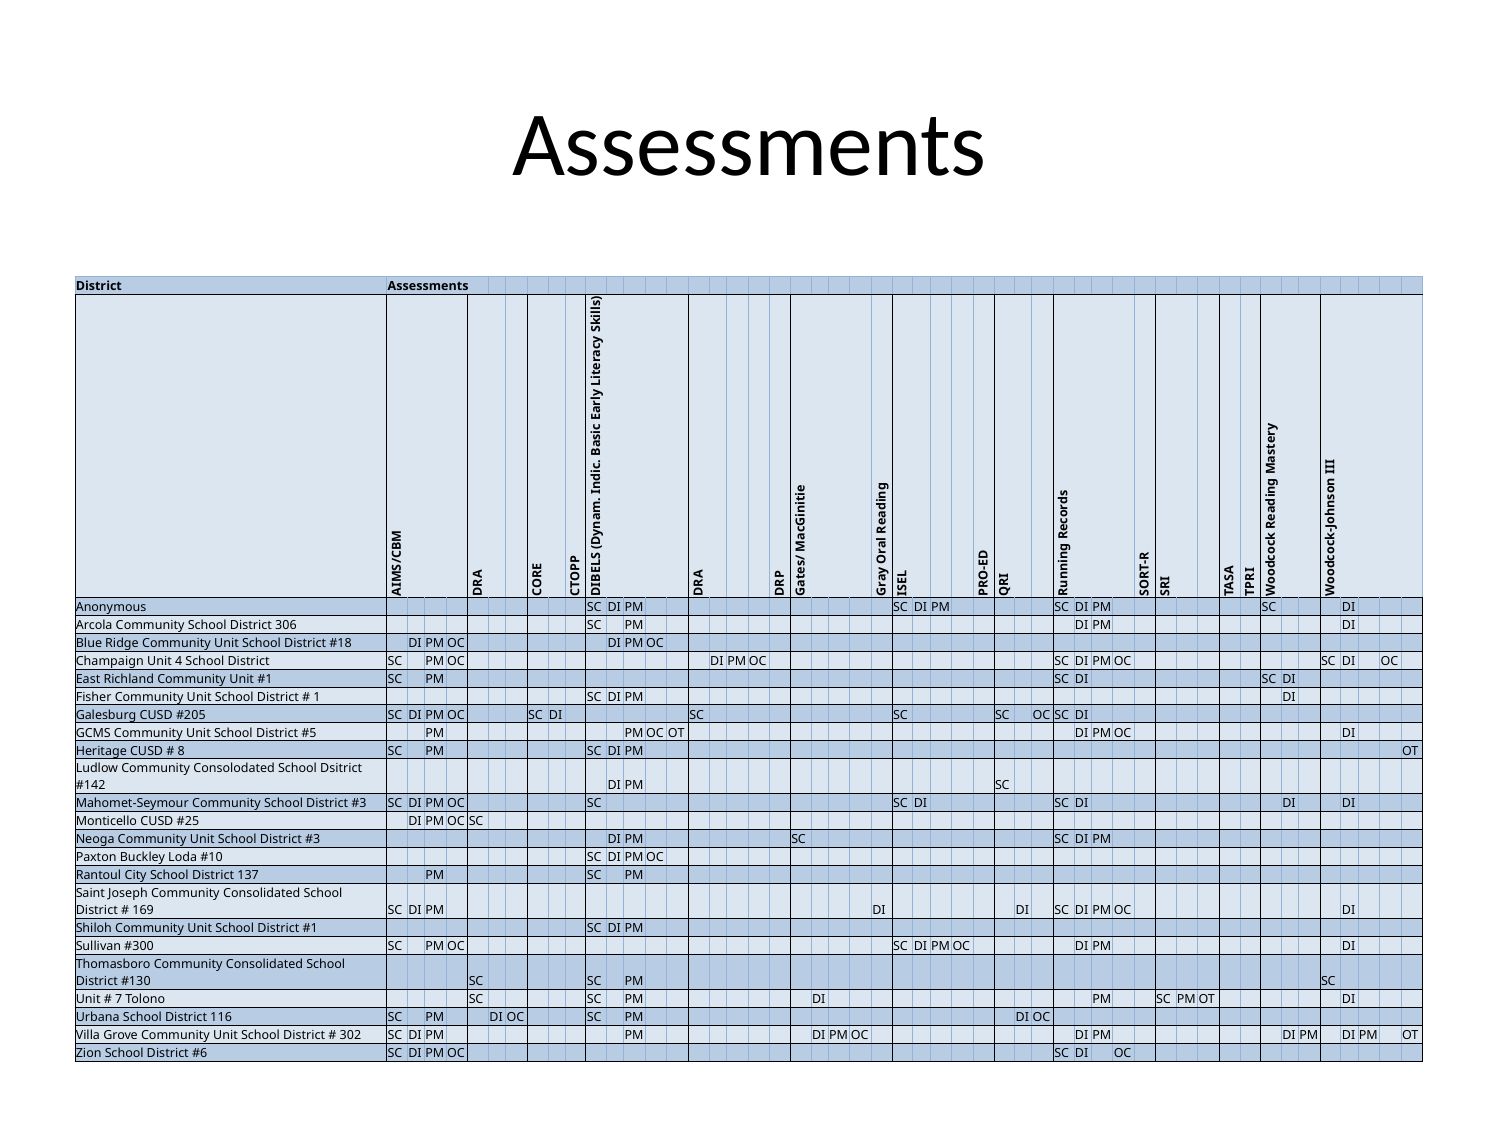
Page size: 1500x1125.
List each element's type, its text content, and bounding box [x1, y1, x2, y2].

table_cell [468, 598, 488, 615]
table_cell [1321, 884, 1340, 918]
table_cell [1282, 955, 1298, 989]
table_cell [387, 812, 407, 829]
table_cell [1341, 741, 1358, 758]
table_cell [528, 937, 548, 954]
table_cell [1380, 705, 1401, 722]
table_cell [1032, 919, 1053, 936]
table_cell DI [913, 794, 930, 811]
table_cell [1241, 1026, 1260, 1043]
table_cell [770, 1044, 790, 1061]
table_cell [468, 848, 488, 865]
table_cell GCMS Community Unit School District #5 [76, 723, 386, 740]
table_cell [893, 634, 912, 651]
table_cell [931, 884, 951, 918]
table_cell OC [447, 652, 467, 669]
table_header Assessments [387, 277, 488, 294]
table_cell [689, 688, 709, 704]
table_cell [974, 937, 994, 954]
table_cell [566, 830, 585, 847]
table_cell [689, 937, 709, 954]
table_cell PM [931, 937, 951, 954]
table_cell [646, 741, 666, 758]
table_cell [812, 634, 828, 651]
table_cell [913, 1026, 930, 1043]
table_cell [1359, 884, 1379, 918]
table_cell [566, 1026, 585, 1043]
table_cell [566, 990, 585, 1007]
table_cell [1113, 830, 1134, 847]
table_cell [528, 741, 548, 758]
table_cell [506, 884, 527, 918]
table_cell [646, 1026, 666, 1043]
table_cell [749, 812, 769, 829]
table_cell [689, 634, 709, 651]
table_cell [1113, 688, 1134, 704]
table_cell PM [624, 688, 645, 704]
table_cell [710, 955, 726, 989]
table_cell [1380, 598, 1401, 615]
table_cell [387, 634, 407, 651]
table_cell PM [425, 705, 446, 722]
table_cell [1156, 598, 1176, 615]
table_cell DIBELS (Dynam. Indic. Basic Early Literacy Skills) [586, 295, 688, 597]
table_cell [749, 759, 769, 793]
table_cell PM [425, 670, 446, 687]
table_cell [850, 866, 871, 883]
table_cell [749, 705, 769, 722]
table_cell [528, 723, 548, 740]
table_header [1220, 277, 1240, 294]
table_cell [727, 634, 748, 651]
table_cell DI [1341, 990, 1358, 1007]
table_cell [952, 598, 973, 615]
table_cell [791, 919, 811, 936]
table_cell [770, 812, 790, 829]
table_cell [727, 848, 748, 865]
table_cell PM [1092, 723, 1112, 740]
table_cell [749, 598, 769, 615]
table_cell [425, 616, 446, 633]
table_cell [489, 634, 505, 651]
table_cell [624, 884, 645, 918]
table_cell [468, 937, 488, 954]
table_cell [528, 634, 548, 651]
table_cell PM [425, 652, 446, 669]
table_cell [995, 1008, 1014, 1025]
table_cell [1177, 830, 1197, 847]
table_cell SC [1156, 990, 1176, 1007]
table_cell [1135, 598, 1155, 615]
table_cell [624, 794, 645, 811]
table_cell PM [931, 598, 951, 615]
table_cell [749, 990, 769, 1007]
table_cell [1032, 830, 1053, 847]
table_cell PM [624, 866, 645, 883]
table_cell [468, 759, 488, 793]
table_cell [727, 616, 748, 633]
table_cell [689, 1008, 709, 1025]
table_cell [1092, 848, 1112, 865]
table_cell [447, 955, 467, 989]
table_cell [995, 598, 1014, 615]
table_cell [1380, 670, 1401, 687]
table_cell [791, 884, 811, 918]
table_cell [689, 794, 709, 811]
table_cell [1015, 670, 1031, 687]
table_cell [995, 1026, 1014, 1043]
table_cell [1241, 723, 1260, 740]
table_cell [387, 990, 407, 1007]
table_cell PM [624, 1008, 645, 1025]
table_cell [931, 634, 951, 651]
table_cell [749, 866, 769, 883]
table_cell [727, 1008, 748, 1025]
table_cell PM [624, 598, 645, 615]
table_cell DI [1075, 884, 1091, 918]
table_cell [812, 670, 828, 687]
table_cell [893, 723, 912, 740]
table_cell [1380, 723, 1401, 740]
table_cell [447, 598, 467, 615]
table_cell [689, 812, 709, 829]
table_cell [1220, 1008, 1240, 1025]
table_cell [549, 919, 565, 936]
table_cell [931, 295, 951, 597]
table_cell SC [1054, 598, 1074, 615]
table_cell [952, 616, 973, 633]
table_cell [913, 670, 930, 687]
table_cell CTOPP [566, 295, 585, 597]
table_cell [1321, 990, 1340, 1007]
table_cell [689, 670, 709, 687]
table_cell [850, 741, 871, 758]
table_cell [76, 295, 386, 597]
table_cell [1113, 794, 1134, 811]
table_cell [1075, 688, 1091, 704]
table_cell [1299, 634, 1320, 651]
table_cell [995, 884, 1014, 918]
table_cell PRO-ED [974, 295, 994, 597]
table_cell [1032, 598, 1053, 615]
table_cell [489, 794, 505, 811]
table_cell [1220, 759, 1240, 793]
table_cell [1341, 1044, 1358, 1061]
table_cell [1220, 723, 1240, 740]
table_cell [1261, 1044, 1281, 1061]
table_cell [812, 812, 828, 829]
table_cell [646, 919, 666, 936]
table_cell [913, 812, 930, 829]
table_cell [913, 688, 930, 704]
table_cell Paxton Buckley Loda #10 [76, 848, 386, 865]
table_cell [727, 1026, 748, 1043]
table_cell [770, 616, 790, 633]
table_cell [646, 866, 666, 883]
table_cell SC [387, 794, 407, 811]
table_cell [1156, 812, 1176, 829]
table_cell [812, 616, 828, 633]
table_cell [1220, 866, 1240, 883]
table_cell SC [387, 670, 407, 687]
table_cell [1359, 670, 1379, 687]
table_cell [1113, 1026, 1134, 1043]
table_cell [646, 955, 666, 989]
table_cell DI [913, 937, 930, 954]
table_cell Arcola Community School District 306 [76, 616, 386, 633]
table_cell [1341, 1008, 1358, 1025]
table_cell [689, 1026, 709, 1043]
table_cell SC [468, 990, 488, 1007]
table_cell [1241, 955, 1260, 989]
table_cell [829, 759, 849, 793]
table_cell [1341, 688, 1358, 704]
table_cell [506, 688, 527, 704]
table_cell [506, 598, 527, 615]
table_cell [447, 990, 467, 1007]
table_cell [791, 848, 811, 865]
table_cell [549, 830, 565, 847]
table_cell [689, 919, 709, 936]
table_cell [566, 759, 585, 793]
table_cell [667, 1026, 688, 1043]
table_cell [1198, 634, 1219, 651]
table_cell [1177, 723, 1197, 740]
table_cell [1075, 919, 1091, 936]
table_cell [528, 866, 548, 883]
table_cell [1321, 598, 1340, 615]
table_cell Anonymous [76, 598, 386, 615]
table_cell [974, 741, 994, 758]
table_cell [1380, 937, 1401, 954]
table_cell [549, 1044, 565, 1061]
table_cell [1092, 812, 1112, 829]
table_cell [872, 990, 892, 1007]
table_cell [607, 1044, 623, 1061]
table_cell [1054, 955, 1073, 989]
table_cell [710, 1044, 726, 1061]
table_cell Sullivan #300 [76, 937, 386, 954]
table_cell [1156, 937, 1176, 954]
table_cell [1135, 866, 1155, 883]
table_cell [468, 1008, 488, 1025]
table_cell SC [893, 794, 912, 811]
table_cell [1321, 1044, 1340, 1061]
table_cell [566, 616, 585, 633]
table_cell [425, 688, 446, 704]
table_header [850, 277, 871, 294]
table_cell PM [425, 866, 446, 883]
table_cell [468, 794, 488, 811]
table_cell [1321, 688, 1340, 704]
table_cell Gates/ MacGinitie [791, 295, 871, 597]
table_cell [667, 955, 688, 989]
table_cell [791, 705, 811, 722]
table_cell [1220, 884, 1240, 918]
table_cell SC [468, 812, 488, 829]
table_cell [727, 884, 748, 918]
table_cell [506, 830, 527, 847]
table_cell DI [607, 848, 623, 865]
table_cell [586, 884, 606, 918]
table_cell [408, 1008, 424, 1025]
table_cell [995, 723, 1014, 740]
table_cell [489, 1026, 505, 1043]
table_cell [447, 1026, 467, 1043]
table_header [872, 277, 892, 294]
table_cell SC [528, 705, 548, 722]
table_cell [1299, 598, 1320, 615]
table_cell [1135, 705, 1155, 722]
table_cell [566, 652, 585, 669]
table_cell [770, 794, 790, 811]
table_cell [586, 723, 606, 740]
table_cell [913, 705, 930, 722]
table_cell [646, 830, 666, 847]
table_cell OT [1402, 1026, 1422, 1043]
table_cell [1135, 812, 1155, 829]
table_cell [1135, 955, 1155, 989]
table_cell [1299, 794, 1320, 811]
table_cell [1341, 919, 1358, 936]
table_cell [607, 652, 623, 669]
table_cell [1092, 705, 1112, 722]
table_cell [1299, 670, 1320, 687]
table_cell PM [624, 830, 645, 847]
table_cell [489, 990, 505, 1007]
table_cell [624, 937, 645, 954]
table_cell [1113, 812, 1134, 829]
table_cell [1032, 295, 1053, 597]
table_cell [1032, 652, 1053, 669]
table_cell [1032, 955, 1053, 989]
table_cell [1402, 848, 1422, 865]
table_cell PM [1092, 830, 1112, 847]
table_cell [872, 794, 892, 811]
table_cell [607, 990, 623, 1007]
table_cell [489, 741, 505, 758]
table_cell [1177, 652, 1197, 669]
table_cell [1156, 741, 1176, 758]
table_cell [408, 955, 424, 989]
table_cell [1359, 759, 1379, 793]
table_cell [749, 634, 769, 651]
table_cell [770, 1026, 790, 1043]
table_cell [1054, 759, 1074, 793]
table_cell [1341, 705, 1358, 722]
table_header [1261, 277, 1281, 294]
table_cell [566, 866, 585, 883]
table_cell [710, 634, 726, 651]
table_cell [1380, 1026, 1401, 1043]
table_cell [447, 1008, 467, 1025]
table_cell [549, 866, 565, 883]
table_cell [1054, 990, 1074, 1007]
table_cell [952, 688, 973, 704]
table_cell [995, 866, 1014, 883]
table_cell [489, 884, 505, 918]
table_cell SC [387, 937, 407, 954]
table_cell [850, 794, 871, 811]
table_cell [850, 759, 871, 793]
table_cell [1321, 794, 1340, 811]
table_cell PM [624, 990, 645, 1007]
table_cell [1092, 670, 1112, 687]
table_cell DRP [770, 295, 790, 597]
table_cell [1282, 652, 1298, 669]
table_cell OC [447, 705, 467, 722]
table_cell [1241, 670, 1260, 687]
table_cell SC [387, 705, 407, 722]
table_cell [872, 812, 892, 829]
table_cell [425, 759, 446, 793]
table_cell PM [624, 616, 645, 633]
table_cell [1198, 1008, 1219, 1025]
table_cell [974, 848, 994, 865]
table_cell [489, 1044, 505, 1061]
table_cell [1402, 634, 1422, 651]
table_cell [607, 723, 623, 740]
table_cell [667, 759, 688, 793]
table_header [1156, 277, 1176, 294]
table_cell [624, 652, 645, 669]
table_header [749, 277, 769, 294]
table_cell PM [425, 723, 446, 740]
table_cell [468, 688, 488, 704]
table_cell [913, 652, 930, 669]
table_cell [1156, 670, 1176, 687]
table_cell [408, 759, 424, 793]
table_cell SC [586, 741, 606, 758]
table_cell [974, 1026, 994, 1043]
table_cell [1198, 598, 1219, 615]
table_cell [624, 705, 645, 722]
table_cell [586, 759, 606, 793]
table_cell DI [1075, 1044, 1091, 1061]
table_cell [710, 884, 726, 918]
table_cell [791, 1008, 811, 1025]
table_cell Shiloh Community Unit School District #1 [76, 919, 386, 936]
table_cell [387, 723, 407, 740]
table_cell [1092, 794, 1112, 811]
table_cell [506, 812, 527, 829]
table_cell [667, 990, 688, 1007]
table_cell [1359, 1044, 1379, 1061]
table_cell [893, 652, 912, 669]
table_cell OC [1032, 1008, 1053, 1025]
table_cell [913, 723, 930, 740]
table_cell [850, 919, 871, 936]
table_cell QRI [995, 295, 1031, 597]
table_cell [1380, 866, 1401, 883]
table_cell [1177, 598, 1197, 615]
table_cell [749, 1026, 769, 1043]
table_header [1075, 277, 1091, 294]
table_cell [995, 937, 1014, 954]
table_cell [727, 794, 748, 811]
table_header [1241, 277, 1260, 294]
table_cell [710, 1026, 726, 1043]
table_cell [528, 1026, 548, 1043]
table_cell [667, 937, 688, 954]
table_cell SC [387, 1008, 407, 1025]
table_cell [506, 848, 527, 865]
table_cell [667, 616, 688, 633]
table_cell [749, 688, 769, 704]
table_cell [952, 759, 973, 793]
table_cell [607, 866, 623, 883]
table_cell AIMS/CBM [387, 295, 467, 597]
table_cell [952, 955, 973, 989]
table_cell [913, 616, 930, 633]
table_cell [974, 634, 994, 651]
table_cell [1299, 990, 1320, 1007]
table_cell [952, 866, 973, 883]
table_cell [506, 1044, 527, 1061]
table_cell [1359, 830, 1379, 847]
table_cell [1282, 884, 1298, 918]
table_cell [1261, 919, 1281, 936]
table_cell [1321, 741, 1340, 758]
table_cell [1177, 705, 1197, 722]
table_cell [549, 723, 565, 740]
table_cell [829, 884, 849, 918]
table_cell [974, 616, 994, 633]
table_cell [468, 866, 488, 883]
table_cell [387, 688, 407, 704]
table_header District [76, 277, 386, 294]
table_cell OC [646, 848, 666, 865]
table_cell [1299, 688, 1320, 704]
table_cell PM [1092, 884, 1112, 918]
table_cell [506, 955, 527, 989]
table_cell SC [586, 598, 606, 615]
table_cell [872, 634, 892, 651]
table_cell [1241, 794, 1260, 811]
table_cell [1113, 670, 1134, 687]
table_cell [710, 688, 726, 704]
table_cell [506, 866, 527, 883]
table_cell [872, 937, 892, 954]
table_cell DI [1341, 937, 1358, 954]
table_cell [1241, 652, 1260, 669]
table_cell [489, 955, 505, 989]
table_cell [1054, 741, 1074, 758]
table_cell [566, 1044, 585, 1061]
table_cell [387, 919, 407, 936]
table_cell [829, 830, 849, 847]
table_cell [689, 884, 709, 918]
table_cell [893, 919, 912, 936]
table_cell [489, 616, 505, 633]
table_cell DI [607, 688, 623, 704]
table_cell OC [447, 634, 467, 651]
table_cell [667, 670, 688, 687]
table_cell [1261, 866, 1281, 883]
table_cell DI [489, 1008, 505, 1025]
table_cell PM [425, 634, 446, 651]
table_cell [387, 830, 407, 847]
table_cell [506, 794, 527, 811]
table_cell [667, 884, 688, 918]
table_cell [1075, 634, 1091, 651]
table_cell [829, 670, 849, 687]
table_cell [1015, 919, 1031, 936]
table_cell [1198, 866, 1219, 883]
table_cell [624, 670, 645, 687]
table_header [913, 277, 930, 294]
table_cell [468, 919, 488, 936]
table_cell [528, 1008, 548, 1025]
table_cell [1032, 616, 1053, 633]
table_cell [710, 598, 726, 615]
table_cell [1092, 919, 1112, 936]
table_cell [1015, 866, 1031, 883]
table_cell [549, 598, 565, 615]
table_cell Ludlow Community Consolodated School Dsitrict #142 [76, 759, 386, 793]
table_cell [646, 688, 666, 704]
table_cell [689, 830, 709, 847]
table_cell SC [1054, 884, 1074, 918]
table_cell DI [408, 1044, 424, 1061]
table_cell [1177, 688, 1197, 704]
table_header [974, 277, 994, 294]
table_cell DI [607, 598, 623, 615]
table_cell SC [1261, 670, 1281, 687]
table_cell [689, 1044, 709, 1061]
table_cell [528, 670, 548, 687]
table_cell [1220, 616, 1240, 633]
table_cell [387, 848, 407, 865]
table_cell [995, 919, 1014, 936]
table_cell [1402, 955, 1422, 989]
table_cell OC [952, 937, 973, 954]
table_cell [850, 990, 871, 1007]
table_cell [931, 812, 951, 829]
table_cell [566, 688, 585, 704]
table_cell [549, 759, 565, 793]
table_cell [549, 812, 565, 829]
table_cell [1402, 919, 1422, 936]
table_cell [468, 884, 488, 918]
table_cell [1380, 830, 1401, 847]
table_cell [447, 616, 467, 633]
table_cell [646, 616, 666, 633]
table_cell PM [1299, 1026, 1320, 1043]
table_cell DI [1282, 688, 1298, 704]
table_cell [872, 919, 892, 936]
table_cell [1241, 705, 1260, 722]
table_cell [607, 794, 623, 811]
table_cell [1092, 866, 1112, 883]
table_cell [489, 598, 505, 615]
table_cell [667, 794, 688, 811]
table_cell [913, 990, 930, 1007]
table_cell DI [1341, 1026, 1358, 1043]
table_cell East Richland Community Unit #1 [76, 670, 386, 687]
table_cell [1015, 598, 1031, 615]
table_cell [974, 705, 994, 722]
table_cell Thomasboro Community Consolidated School District #130 [76, 955, 386, 989]
table_cell [931, 670, 951, 687]
table_cell Neoga Community Unit School District #3 [76, 830, 386, 847]
table_cell [1135, 670, 1155, 687]
table_cell [727, 295, 748, 597]
table_cell [1341, 759, 1358, 793]
table_cell [893, 670, 912, 687]
table_cell [1075, 1008, 1091, 1025]
table_cell [549, 955, 565, 989]
table_cell [1113, 634, 1134, 651]
table_cell [995, 741, 1014, 758]
table_cell [770, 830, 790, 847]
table_cell [913, 741, 930, 758]
table_cell [727, 723, 748, 740]
table_cell [1282, 937, 1298, 954]
table_cell [1241, 688, 1260, 704]
table_cell [1135, 688, 1155, 704]
table_cell [1220, 670, 1240, 687]
table_cell [974, 1044, 994, 1061]
table_cell [952, 634, 973, 651]
table_cell [1135, 830, 1155, 847]
table_cell [1032, 794, 1053, 811]
table_cell [1241, 598, 1260, 615]
table_cell [1220, 1044, 1240, 1061]
table_cell [408, 723, 424, 740]
table_cell [1198, 884, 1219, 918]
table_cell Urbana School District 116 [76, 1008, 386, 1025]
table_cell [408, 598, 424, 615]
title Assessments [75, 45, 1425, 233]
table_cell [689, 955, 709, 989]
table_cell [1156, 705, 1176, 722]
table_cell [1241, 1008, 1260, 1025]
table_cell [829, 688, 849, 704]
table_cell DI [607, 759, 623, 793]
table_cell [1156, 848, 1176, 865]
table_cell [1359, 634, 1379, 651]
table_cell [1282, 741, 1298, 758]
table_cell DI [408, 1026, 424, 1043]
table_cell [770, 990, 790, 1007]
table_cell [1075, 990, 1091, 1007]
table_cell [913, 1008, 930, 1025]
table_cell [791, 866, 811, 883]
table_cell PM [1092, 1026, 1112, 1043]
table_cell [812, 955, 828, 989]
table_cell [952, 794, 973, 811]
table_cell [749, 295, 769, 597]
table_cell [1156, 652, 1176, 669]
table_cell [1341, 830, 1358, 847]
table_cell SC [893, 598, 912, 615]
table_cell [1135, 848, 1155, 865]
table_cell [447, 759, 467, 793]
table_cell [974, 688, 994, 704]
table_cell PM [1092, 598, 1112, 615]
table_cell [1032, 670, 1053, 687]
table_cell [812, 741, 828, 758]
table_cell [872, 652, 892, 669]
table_cell [1177, 616, 1197, 633]
table_cell [1261, 830, 1281, 847]
table_cell OC [646, 634, 666, 651]
table_cell PM [1092, 616, 1112, 633]
table_cell [749, 884, 769, 918]
table_cell [1113, 848, 1134, 865]
table_cell [770, 919, 790, 936]
table_cell [791, 741, 811, 758]
table_cell PM [624, 759, 645, 793]
table_cell [1092, 741, 1112, 758]
table_cell [1299, 866, 1320, 883]
table_cell [1359, 598, 1379, 615]
table_cell DI [710, 652, 726, 669]
table_cell [974, 884, 994, 918]
table_cell [1015, 848, 1031, 865]
table_cell [506, 990, 527, 1007]
table_cell [1015, 812, 1031, 829]
table_cell [528, 598, 548, 615]
table_cell SC [1261, 598, 1281, 615]
table_cell [1299, 937, 1320, 954]
table_cell [791, 955, 811, 989]
table_cell [727, 919, 748, 936]
table_cell [468, 1044, 488, 1061]
table_cell DI [408, 634, 424, 651]
table_header [829, 277, 849, 294]
table_cell [1402, 812, 1422, 829]
table_cell [749, 848, 769, 865]
table_cell [872, 741, 892, 758]
table_cell [1220, 598, 1240, 615]
table_cell [447, 741, 467, 758]
table_cell [1220, 652, 1240, 669]
table_cell [1299, 652, 1320, 669]
table_cell [1015, 634, 1031, 651]
table_cell [1156, 616, 1176, 633]
table_cell [1359, 616, 1379, 633]
table_cell [1380, 812, 1401, 829]
table_cell [1359, 794, 1379, 811]
table_cell [586, 830, 606, 847]
table_cell DI [1075, 794, 1091, 811]
table_cell [1299, 848, 1320, 865]
table_cell OC [1113, 652, 1134, 669]
table_cell [1156, 1026, 1176, 1043]
table_header [1282, 277, 1298, 294]
table_cell [489, 759, 505, 793]
table_cell [1341, 848, 1358, 865]
table_cell [607, 1026, 623, 1043]
table_header [1341, 277, 1358, 294]
table_cell [1220, 688, 1240, 704]
table_cell [566, 937, 585, 954]
table_cell [506, 705, 527, 722]
table_header [1032, 277, 1053, 294]
table_header [607, 277, 623, 294]
table_cell DI [1015, 884, 1031, 918]
table_cell [974, 723, 994, 740]
table_cell [727, 741, 748, 758]
table_cell [549, 688, 565, 704]
table_cell [646, 937, 666, 954]
table_cell DI [408, 705, 424, 722]
table_cell Blue Ridge Community Unit School District #18 [76, 634, 386, 651]
table_cell [995, 652, 1014, 669]
table_cell [850, 884, 871, 918]
table_cell OC [506, 1008, 527, 1025]
table_cell [1241, 741, 1260, 758]
table_cell Villa Grove Community Unit School District # 302 [76, 1026, 386, 1043]
table_cell [489, 652, 505, 669]
table_cell [727, 990, 748, 1007]
table_cell [1359, 990, 1379, 1007]
table_cell [952, 812, 973, 829]
table_cell [425, 598, 446, 615]
table_cell [1177, 955, 1197, 989]
table_cell [1241, 884, 1260, 918]
table_cell [667, 1008, 688, 1025]
table_cell [506, 634, 527, 651]
table_cell [566, 848, 585, 865]
table_cell [1282, 705, 1298, 722]
table_cell [829, 955, 849, 989]
table_cell [528, 616, 548, 633]
table_header [1092, 277, 1112, 294]
table_cell [1402, 598, 1422, 615]
table_cell [1113, 955, 1134, 989]
table_cell [791, 759, 811, 793]
table_cell [749, 1044, 769, 1061]
table_cell [931, 955, 951, 989]
table_cell DI [607, 634, 623, 651]
table_cell [1220, 705, 1240, 722]
table_cell [1177, 670, 1197, 687]
table_header [528, 277, 548, 294]
table_cell [447, 848, 467, 865]
table_cell [850, 848, 871, 865]
table_cell [506, 652, 527, 669]
table_cell [1113, 616, 1134, 633]
table_cell [1282, 1044, 1298, 1061]
table_cell [667, 598, 688, 615]
table_cell [1359, 705, 1379, 722]
table_cell [1113, 598, 1134, 615]
table_cell [1075, 759, 1091, 793]
table_cell [913, 884, 930, 918]
table_cell [812, 937, 828, 954]
table_cell [791, 688, 811, 704]
table_cell [913, 634, 930, 651]
table_cell [1015, 652, 1031, 669]
table_cell [893, 688, 912, 704]
table_cell [829, 1044, 849, 1061]
table_cell DI [1075, 937, 1091, 954]
table_cell [1299, 705, 1320, 722]
table_cell PM [624, 723, 645, 740]
table_cell [387, 598, 407, 615]
table_cell [1198, 1044, 1219, 1061]
table_cell OC [1113, 1044, 1134, 1061]
table_cell [727, 937, 748, 954]
table_cell DI [1341, 652, 1358, 669]
table_cell [607, 812, 623, 829]
table_cell [1113, 741, 1134, 758]
table_cell PM [425, 1008, 446, 1025]
table_cell [1282, 616, 1298, 633]
table_cell [506, 937, 527, 954]
table_cell [770, 741, 790, 758]
table_cell [1113, 866, 1134, 883]
table_cell DRA [468, 295, 505, 597]
table_cell ISEL [893, 295, 930, 597]
table_cell [667, 812, 688, 829]
table_cell [1198, 652, 1219, 669]
table_cell [749, 919, 769, 936]
table_cell [408, 990, 424, 1007]
table_cell SC [1321, 955, 1340, 989]
table_cell OC [646, 723, 666, 740]
table_cell [1402, 866, 1422, 883]
table_cell DI [607, 741, 623, 758]
table_cell [447, 830, 467, 847]
table_cell [689, 848, 709, 865]
table_cell [850, 937, 871, 954]
table_cell [952, 705, 973, 722]
table_cell PM [425, 937, 446, 954]
table_cell Woodcock Reading Mastery [1261, 295, 1320, 597]
table_cell [913, 759, 930, 793]
table_cell Heritage CUSD # 8 [76, 741, 386, 758]
table_cell [1015, 1044, 1031, 1061]
table_header [1177, 277, 1197, 294]
table_cell [893, 741, 912, 758]
table_cell [1198, 848, 1219, 865]
table_cell [812, 598, 828, 615]
table_cell [1092, 1044, 1112, 1061]
table_cell [1220, 830, 1240, 847]
table_cell [710, 741, 726, 758]
table_cell DI [549, 705, 565, 722]
table_cell [1282, 1008, 1298, 1025]
table_cell SC [586, 848, 606, 865]
table_cell DI [1341, 616, 1358, 633]
table_cell [710, 1008, 726, 1025]
table_cell [528, 955, 548, 989]
table_cell SC [995, 759, 1014, 793]
table_cell [727, 759, 748, 793]
table_cell [829, 616, 849, 633]
table_header [1054, 277, 1074, 294]
table_cell [770, 705, 790, 722]
table_cell DI [812, 990, 828, 1007]
table_header [489, 277, 505, 294]
table_cell [646, 1008, 666, 1025]
table_cell [1156, 884, 1176, 918]
table_cell [549, 1026, 565, 1043]
table_cell [1198, 616, 1219, 633]
table_cell [1054, 1008, 1074, 1025]
table_cell [1241, 866, 1260, 883]
table_cell [1241, 990, 1260, 1007]
table_header [931, 277, 951, 294]
table_cell [829, 794, 849, 811]
table_cell SC [387, 884, 407, 918]
table_cell SC [586, 919, 606, 936]
table_cell [1015, 1026, 1031, 1043]
table_cell [872, 759, 892, 793]
table_cell PM [425, 741, 446, 758]
table_cell [829, 848, 849, 865]
table_cell [710, 794, 726, 811]
table_cell Champaign Unit 4 School District [76, 652, 386, 669]
table_cell [931, 741, 951, 758]
table_header [770, 277, 790, 294]
table_cell [893, 884, 912, 918]
table_header [1135, 277, 1155, 294]
table_cell [872, 1044, 892, 1061]
table_cell [931, 616, 951, 633]
table_header [812, 277, 828, 294]
table_cell [812, 848, 828, 865]
table_cell [931, 652, 951, 669]
table_cell SC [893, 705, 912, 722]
table_cell DI [1282, 1026, 1298, 1043]
table_cell [710, 759, 726, 793]
table_cell [1135, 1008, 1155, 1025]
table_cell [974, 830, 994, 847]
table_cell [1113, 705, 1134, 722]
table_cell [1282, 598, 1298, 615]
table_cell [1198, 723, 1219, 740]
table_cell [1359, 848, 1379, 865]
table_cell [1032, 759, 1053, 793]
table_cell [812, 1044, 828, 1061]
table_cell [1261, 955, 1281, 989]
table_cell [1092, 634, 1112, 651]
table_cell PM [624, 634, 645, 651]
table_cell [528, 990, 548, 1007]
table_cell PM [624, 955, 645, 989]
table_cell [872, 1008, 892, 1025]
table_cell [1177, 848, 1197, 865]
table_cell [549, 652, 565, 669]
table_cell [528, 919, 548, 936]
table_cell [1092, 955, 1112, 989]
table_cell PM [727, 652, 748, 669]
table_cell PM [425, 812, 446, 829]
table_cell [1282, 848, 1298, 865]
table_cell [770, 688, 790, 704]
table_cell OC [1380, 652, 1401, 669]
table_cell [566, 598, 585, 615]
table_cell [408, 616, 424, 633]
table_cell [1402, 990, 1422, 1007]
table_cell [586, 670, 606, 687]
table_cell PM [829, 1026, 849, 1043]
table_cell [1220, 937, 1240, 954]
table_header [1299, 277, 1320, 294]
table_cell DRA [689, 295, 726, 597]
table_cell [1220, 848, 1240, 865]
table_cell [468, 705, 488, 722]
table_cell DI [1075, 830, 1091, 847]
table_cell [1321, 848, 1340, 865]
table_cell Monticello CUSD #25 [76, 812, 386, 829]
table_cell SRI [1156, 295, 1197, 597]
table_cell [1402, 884, 1422, 918]
table_cell [893, 1026, 912, 1043]
table_cell [468, 670, 488, 687]
table_cell [586, 812, 606, 829]
table_cell [850, 705, 871, 722]
table_cell Woodcock-Johnson III [1321, 295, 1422, 597]
table_cell [952, 295, 973, 597]
table_cell [791, 937, 811, 954]
table_cell SORT-R [1135, 295, 1155, 597]
table_cell [1261, 634, 1281, 651]
table_cell [549, 670, 565, 687]
table_cell [1241, 919, 1260, 936]
table_cell [408, 670, 424, 687]
table_cell [1282, 919, 1298, 936]
table_cell [931, 794, 951, 811]
table_cell [528, 794, 548, 811]
table_cell [995, 794, 1014, 811]
table_cell [1135, 919, 1155, 936]
table_cell [770, 652, 790, 669]
table_cell [506, 616, 527, 633]
table_cell [1321, 919, 1340, 936]
table_cell DI [408, 794, 424, 811]
table_cell [1032, 848, 1053, 865]
table_cell [566, 741, 585, 758]
table_cell [974, 955, 994, 989]
table_cell [447, 688, 467, 704]
table_cell [1113, 1008, 1134, 1025]
table_cell [952, 990, 973, 1007]
table_cell [1359, 866, 1379, 883]
table_cell [489, 937, 505, 954]
table_cell [489, 670, 505, 687]
table_cell [528, 688, 548, 704]
table_cell [1341, 634, 1358, 651]
table_cell Zion School District #6 [76, 1044, 386, 1061]
table_cell SC [586, 990, 606, 1007]
table_cell [1321, 1008, 1340, 1025]
table_cell [710, 937, 726, 954]
table_cell PM [1092, 937, 1112, 954]
table_cell [1341, 955, 1358, 989]
table_cell [1402, 759, 1422, 793]
table_cell [1402, 1044, 1422, 1061]
table_cell [1198, 670, 1219, 687]
table_cell [893, 1044, 912, 1061]
table_cell [749, 937, 769, 954]
table_cell DI [872, 884, 892, 918]
table_cell [689, 741, 709, 758]
table_cell [566, 670, 585, 687]
table_cell [791, 652, 811, 669]
table_cell [586, 937, 606, 954]
table_cell [1402, 723, 1422, 740]
table_cell [995, 688, 1014, 704]
table_cell [468, 616, 488, 633]
table_cell [1359, 1008, 1379, 1025]
table_cell [1402, 937, 1422, 954]
table_cell [1075, 848, 1091, 865]
table_cell [872, 866, 892, 883]
table_cell DI [607, 919, 623, 936]
table_cell [1380, 741, 1401, 758]
table_cell [893, 616, 912, 633]
table_cell [1032, 723, 1053, 740]
table_cell PM [1092, 990, 1112, 1007]
table_cell [1177, 1008, 1197, 1025]
table_cell [1380, 848, 1401, 865]
table_cell PM [624, 919, 645, 936]
table_cell [607, 884, 623, 918]
table_cell [1402, 1008, 1422, 1025]
table_cell [952, 652, 973, 669]
table_cell OT [1198, 990, 1219, 1007]
table_cell [829, 652, 849, 669]
table_cell [667, 652, 688, 669]
table_cell DI [1075, 723, 1091, 740]
table_cell [1156, 723, 1176, 740]
table_cell [408, 652, 424, 669]
table_cell [995, 670, 1014, 687]
table_cell [1015, 937, 1031, 954]
table_cell [425, 990, 446, 1007]
table_cell [1054, 634, 1074, 651]
table_cell [1177, 794, 1197, 811]
table_cell [646, 705, 666, 722]
table_header [506, 277, 527, 294]
table_cell [1261, 794, 1281, 811]
table_cell [710, 670, 726, 687]
table_cell [893, 830, 912, 847]
table_cell [1321, 812, 1340, 829]
table_cell PM [624, 1026, 645, 1043]
table_cell [1113, 990, 1134, 1007]
table_cell SC [387, 741, 407, 758]
table_cell [1032, 634, 1053, 651]
table_cell [506, 1026, 527, 1043]
table_cell [1177, 759, 1197, 793]
table_cell [528, 1044, 548, 1061]
table_cell [408, 848, 424, 865]
table_cell [1015, 955, 1031, 989]
table_header [727, 277, 748, 294]
table_cell [829, 723, 849, 740]
table_cell [913, 848, 930, 865]
table_cell DI [408, 884, 424, 918]
table_cell [425, 955, 446, 989]
table_cell [1359, 688, 1379, 704]
table_cell [689, 759, 709, 793]
table_cell [566, 1008, 585, 1025]
table_cell [689, 990, 709, 1007]
table_cell [850, 616, 871, 633]
table_cell [749, 616, 769, 633]
table_cell [727, 598, 748, 615]
table_cell [1198, 955, 1219, 989]
table_cell [528, 830, 548, 847]
table_cell [913, 1044, 930, 1061]
table_cell TASA [1220, 295, 1240, 597]
table_cell [1261, 759, 1281, 793]
table_cell [710, 848, 726, 865]
table_cell DI [1015, 1008, 1031, 1025]
table_cell [528, 759, 548, 793]
table_cell [1402, 830, 1422, 847]
table_cell [1299, 830, 1320, 847]
table_cell SC [1054, 705, 1074, 722]
table_cell [489, 688, 505, 704]
table_cell [770, 884, 790, 918]
table_cell [1321, 705, 1340, 722]
table_cell [829, 741, 849, 758]
table_cell [893, 1008, 912, 1025]
table_cell [872, 598, 892, 615]
table_cell [1241, 937, 1260, 954]
table_cell [974, 670, 994, 687]
table_cell [1015, 990, 1031, 1007]
table_cell [1054, 848, 1074, 865]
table_cell DI [607, 830, 623, 847]
table_cell OC [749, 652, 769, 669]
table_cell PM [425, 1044, 446, 1061]
table_cell [727, 670, 748, 687]
table_cell [1299, 884, 1320, 918]
table_cell [710, 616, 726, 633]
table_cell [1241, 616, 1260, 633]
table_cell [1282, 990, 1298, 1007]
table_cell [1113, 759, 1134, 793]
table_cell [850, 723, 871, 740]
table_cell [1032, 884, 1053, 918]
table_cell [1282, 723, 1298, 740]
table_cell [829, 919, 849, 936]
table_cell [1113, 919, 1134, 936]
table_cell DI [408, 812, 424, 829]
table_cell [1321, 723, 1340, 740]
table_cell SC [586, 688, 606, 704]
table_cell [425, 830, 446, 847]
table_cell DI [1075, 652, 1091, 669]
table_cell [1054, 919, 1074, 936]
table_cell [667, 705, 688, 722]
table_cell CORE [528, 295, 565, 597]
table_cell Running Records [1054, 295, 1134, 597]
table_cell [829, 866, 849, 883]
table_cell [549, 884, 565, 918]
table_cell [770, 598, 790, 615]
table_cell [727, 812, 748, 829]
table_header [1198, 277, 1219, 294]
table_cell [829, 598, 849, 615]
table_cell [1092, 759, 1112, 793]
table_cell DI [1075, 1026, 1091, 1043]
table_cell [646, 598, 666, 615]
table_cell [974, 652, 994, 669]
table_cell [607, 937, 623, 954]
table_cell SC [1054, 670, 1074, 687]
table_header [791, 277, 811, 294]
table_cell Fisher Community Unit School District # 1 [76, 688, 386, 704]
table_cell [667, 1044, 688, 1061]
table_cell [1135, 884, 1155, 918]
table_cell [1135, 723, 1155, 740]
table_cell [710, 990, 726, 1007]
table_cell [913, 866, 930, 883]
table_cell [447, 670, 467, 687]
table_cell [1261, 688, 1281, 704]
table_cell [872, 705, 892, 722]
table_cell [710, 705, 726, 722]
table_cell [1299, 812, 1320, 829]
table_cell [952, 830, 973, 847]
table_cell [408, 830, 424, 847]
table_cell [549, 794, 565, 811]
table_cell [1054, 866, 1074, 883]
table_cell [489, 812, 505, 829]
table_cell [872, 1026, 892, 1043]
table_cell [1032, 990, 1053, 1007]
table_cell [586, 705, 606, 722]
table_cell [667, 848, 688, 865]
table_cell SC [791, 830, 811, 847]
table_cell [791, 634, 811, 651]
table_cell [1015, 759, 1031, 793]
table_cell [1380, 1008, 1401, 1025]
table_cell [425, 919, 446, 936]
table_cell [1156, 794, 1176, 811]
table_cell [1321, 1026, 1340, 1043]
table_cell SC [995, 705, 1014, 722]
table_cell [952, 848, 973, 865]
table_cell [791, 670, 811, 687]
table_cell [1380, 990, 1401, 1007]
table_cell [1299, 741, 1320, 758]
table_cell DI [1341, 884, 1358, 918]
table_cell [1359, 812, 1379, 829]
table_cell [850, 812, 871, 829]
table_cell Saint Joseph Community Consolidated School District # 169 [76, 884, 386, 918]
table_cell [812, 759, 828, 793]
table_cell Gray Oral Reading [872, 295, 892, 597]
table_cell [829, 990, 849, 1007]
table_cell [624, 1044, 645, 1061]
table_cell [1198, 759, 1219, 793]
table_cell [1261, 990, 1281, 1007]
table_cell [1321, 830, 1340, 847]
table_cell SC [1054, 652, 1074, 669]
table_cell [549, 937, 565, 954]
table_cell [829, 705, 849, 722]
table_cell [1135, 1026, 1155, 1043]
table_cell [607, 955, 623, 989]
table_cell [549, 848, 565, 865]
table_cell [1054, 723, 1074, 740]
table_cell [1015, 705, 1031, 722]
table_cell [770, 955, 790, 989]
table_cell [646, 794, 666, 811]
table_cell [931, 688, 951, 704]
table_cell [1075, 866, 1091, 883]
table_cell [872, 616, 892, 633]
table_cell [913, 955, 930, 989]
table_cell [931, 919, 951, 936]
table_cell [1380, 634, 1401, 651]
table_cell [1198, 705, 1219, 722]
table_cell [872, 955, 892, 989]
table_cell SC [689, 705, 709, 722]
table_cell [893, 866, 912, 883]
table_cell [1135, 937, 1155, 954]
table_cell [1177, 937, 1197, 954]
table_cell [812, 866, 828, 883]
table_cell [1156, 955, 1176, 989]
table_cell [749, 955, 769, 989]
table_header [566, 277, 585, 294]
table_cell [1299, 616, 1320, 633]
table_cell [1135, 990, 1155, 1007]
table_cell [850, 670, 871, 687]
table_cell [1380, 688, 1401, 704]
table_cell SC [1054, 830, 1074, 847]
table_cell [1220, 1026, 1240, 1043]
table_cell [1198, 937, 1219, 954]
table_cell [850, 688, 871, 704]
table_cell [893, 848, 912, 865]
table_cell [689, 616, 709, 633]
table_cell [1261, 616, 1281, 633]
table_cell [566, 723, 585, 740]
table_cell [1054, 616, 1074, 633]
table_cell [995, 1044, 1014, 1061]
table_cell [727, 705, 748, 722]
table_cell [812, 688, 828, 704]
table_cell [1177, 1026, 1197, 1043]
table_header [586, 277, 606, 294]
table_cell [408, 688, 424, 704]
table_cell SC [387, 652, 407, 669]
table_cell [952, 884, 973, 918]
table_cell [1135, 652, 1155, 669]
table_cell [1321, 866, 1340, 883]
table_cell SC [468, 955, 488, 989]
table_cell [749, 670, 769, 687]
table_cell SC [387, 1044, 407, 1061]
table_cell [952, 1026, 973, 1043]
table_cell [893, 759, 912, 793]
table_cell [812, 652, 828, 669]
table_cell SC [586, 794, 606, 811]
table_cell [447, 866, 467, 883]
table_cell [408, 866, 424, 883]
table_cell [468, 830, 488, 847]
table_cell PM [425, 1026, 446, 1043]
table_cell [1241, 812, 1260, 829]
table_cell [1282, 812, 1298, 829]
table_cell [1220, 794, 1240, 811]
table_cell [549, 616, 565, 633]
table_cell PM [1359, 1026, 1379, 1043]
table_cell [506, 741, 527, 758]
table_cell [1261, 705, 1281, 722]
table_cell [387, 616, 407, 633]
table_cell [549, 741, 565, 758]
table_cell [566, 919, 585, 936]
table_cell [387, 955, 407, 989]
table_header [1359, 277, 1379, 294]
table_cell [1380, 1044, 1401, 1061]
table_header [710, 277, 726, 294]
table_cell [812, 884, 828, 918]
table_cell [549, 634, 565, 651]
table_cell [1402, 670, 1422, 687]
table_cell [1359, 741, 1379, 758]
table_cell DI [1282, 794, 1298, 811]
table_cell [812, 705, 828, 722]
table_cell [646, 812, 666, 829]
table_cell [974, 1008, 994, 1025]
table_header [549, 277, 565, 294]
table_cell [913, 919, 930, 936]
table_cell [770, 634, 790, 651]
table_cell [1359, 937, 1379, 954]
table_cell [1220, 634, 1240, 651]
table_cell [850, 1044, 871, 1061]
table_cell SC [893, 937, 912, 954]
table_cell [1282, 759, 1298, 793]
table_cell [1054, 812, 1074, 829]
table_header [667, 277, 688, 294]
table_cell [1402, 688, 1422, 704]
table_cell [689, 866, 709, 883]
table_cell [1156, 866, 1176, 883]
table_cell [749, 794, 769, 811]
table_cell Mahomet-Seymour Community School District #3 [76, 794, 386, 811]
table_cell TPRI [1241, 295, 1260, 597]
table_cell [1015, 616, 1031, 633]
table_cell [974, 794, 994, 811]
table_cell [1198, 741, 1219, 758]
table_cell [646, 652, 666, 669]
table_cell DI [1341, 723, 1358, 740]
table_cell [812, 1008, 828, 1025]
table_cell [1054, 688, 1074, 704]
table_cell [1015, 741, 1031, 758]
table_cell [489, 705, 505, 722]
table_cell [791, 723, 811, 740]
table_cell [607, 616, 623, 633]
table_cell [791, 598, 811, 615]
table_cell [1220, 812, 1240, 829]
table_cell [528, 848, 548, 865]
table_cell [1261, 937, 1281, 954]
table_cell [974, 598, 994, 615]
table_cell [995, 990, 1014, 1007]
table_cell [974, 990, 994, 1007]
table_cell [468, 1026, 488, 1043]
table_cell [1177, 812, 1197, 829]
table_cell [506, 670, 527, 687]
table_cell [1015, 794, 1031, 811]
table_cell [829, 812, 849, 829]
table_cell [791, 1026, 811, 1043]
table_cell [468, 723, 488, 740]
table_cell [749, 830, 769, 847]
table_cell [447, 884, 467, 918]
table_cell [667, 688, 688, 704]
table_cell [1261, 1008, 1281, 1025]
table_cell [489, 830, 505, 847]
table_cell [791, 1044, 811, 1061]
table_cell [506, 759, 527, 793]
table_cell [749, 741, 769, 758]
table_cell DI [913, 598, 930, 615]
table_cell [646, 1044, 666, 1061]
table_cell [1261, 848, 1281, 865]
table_cell [1241, 848, 1260, 865]
table_cell OC [447, 794, 467, 811]
table_cell [913, 830, 930, 847]
table_cell [1299, 919, 1320, 936]
table_cell SC [1054, 1044, 1074, 1061]
table_cell [770, 1008, 790, 1025]
table_cell [586, 634, 606, 651]
table_cell OC [447, 812, 467, 829]
table_cell [667, 919, 688, 936]
table_cell [1032, 812, 1053, 829]
table_cell PM [1092, 652, 1112, 669]
table_cell [1075, 812, 1091, 829]
table_cell DI [1075, 670, 1091, 687]
table_cell [1359, 955, 1379, 989]
table_cell [1092, 688, 1112, 704]
table_cell [1261, 812, 1281, 829]
table_cell [566, 955, 585, 989]
table_cell PM [425, 884, 446, 918]
table_cell [1032, 688, 1053, 704]
table_cell [1261, 741, 1281, 758]
table_cell [1032, 937, 1053, 954]
table_cell [749, 1008, 769, 1025]
table_cell [586, 652, 606, 669]
table_cell [1282, 866, 1298, 883]
table_cell [1380, 884, 1401, 918]
table_cell OC [1113, 723, 1134, 740]
table_cell DI [1075, 616, 1091, 633]
table_cell [1075, 955, 1091, 989]
table_cell [1341, 866, 1358, 883]
table_cell [1380, 759, 1401, 793]
table_cell [893, 955, 912, 989]
table_cell [1321, 616, 1340, 633]
table_cell [1156, 1008, 1176, 1025]
table_cell [1198, 1026, 1219, 1043]
table_cell [872, 670, 892, 687]
table_cell Rantoul City School District 137 [76, 866, 386, 883]
table_cell [1032, 1026, 1053, 1043]
table_cell [1198, 794, 1219, 811]
table_cell [995, 830, 1014, 847]
table_cell PM [624, 741, 645, 758]
table_cell [1402, 652, 1422, 669]
table_cell [812, 723, 828, 740]
table_header [689, 277, 709, 294]
table_cell OC [1113, 884, 1134, 918]
table_cell [1113, 937, 1134, 954]
table_cell [1402, 794, 1422, 811]
table_cell [1198, 812, 1219, 829]
table_cell [1177, 1044, 1197, 1061]
table_cell [1299, 1008, 1320, 1025]
table_cell [1177, 919, 1197, 936]
table_cell [1321, 670, 1340, 687]
table_cell DI [1341, 794, 1358, 811]
table_cell [952, 1008, 973, 1025]
table_cell [812, 830, 828, 847]
table_cell [727, 688, 748, 704]
table_cell [646, 759, 666, 793]
table_cell [549, 1008, 565, 1025]
table_header [1321, 277, 1340, 294]
table_cell [872, 848, 892, 865]
table_cell [1359, 652, 1379, 669]
table_cell [1282, 830, 1298, 847]
table_cell [1299, 759, 1320, 793]
table_cell [893, 990, 912, 1007]
table_cell [387, 866, 407, 883]
table_cell [468, 741, 488, 758]
table_cell [1341, 812, 1358, 829]
table_header [893, 277, 912, 294]
table_cell PM [1177, 990, 1197, 1007]
table_cell [489, 848, 505, 865]
table_cell [1241, 1044, 1260, 1061]
table_cell [408, 937, 424, 954]
table_cell [1135, 741, 1155, 758]
table_cell [646, 990, 666, 1007]
table_cell [850, 955, 871, 989]
table_header [1015, 277, 1031, 294]
table_cell [791, 616, 811, 633]
table_cell [1299, 1044, 1320, 1061]
table_cell [829, 634, 849, 651]
table_cell [1359, 723, 1379, 740]
table_cell [1241, 759, 1260, 793]
table_cell [974, 812, 994, 829]
table_cell [1261, 1026, 1281, 1043]
table_cell [387, 759, 407, 793]
table_cell [1198, 830, 1219, 847]
table_cell OT [667, 723, 688, 740]
table_cell [1261, 652, 1281, 669]
table_cell [408, 741, 424, 758]
table_cell [1177, 866, 1197, 883]
table_cell [646, 884, 666, 918]
table_cell [931, 848, 951, 865]
table_cell DI [812, 1026, 828, 1043]
table_cell [1032, 741, 1053, 758]
table_cell [1380, 955, 1401, 989]
table_cell [974, 919, 994, 936]
table_cell [468, 634, 488, 651]
table_cell [791, 990, 811, 1007]
table_cell [1359, 919, 1379, 936]
table_cell [850, 652, 871, 669]
table_header [624, 277, 645, 294]
table_cell [872, 688, 892, 704]
table_cell [1299, 955, 1320, 989]
table_cell [952, 741, 973, 758]
table_cell [995, 848, 1014, 865]
table_cell [1402, 705, 1422, 722]
table_cell [952, 1044, 973, 1061]
table_cell PM [624, 848, 645, 865]
table_cell [1032, 866, 1053, 883]
table_header [1113, 277, 1134, 294]
table_cell [952, 670, 973, 687]
table_cell [770, 937, 790, 954]
table_cell OT [1402, 741, 1422, 758]
table_header [646, 277, 666, 294]
table_cell [812, 794, 828, 811]
table_cell [952, 919, 973, 936]
table_cell [1135, 616, 1155, 633]
table_cell [1135, 759, 1155, 793]
table_cell [770, 866, 790, 883]
table_cell [710, 866, 726, 883]
table_cell [489, 866, 505, 883]
table_cell [995, 616, 1014, 633]
table_cell OC [1032, 705, 1053, 722]
table_cell [549, 990, 565, 1007]
table_cell [931, 723, 951, 740]
table_header [995, 277, 1014, 294]
table_cell [791, 812, 811, 829]
table_cell [1220, 955, 1240, 989]
table_cell [1220, 990, 1240, 1007]
table_cell [528, 884, 548, 918]
table_cell [1092, 1008, 1112, 1025]
table_cell [1321, 759, 1340, 793]
table_cell [667, 830, 688, 847]
table_cell [586, 1044, 606, 1061]
table_cell [1054, 1026, 1074, 1043]
table_cell DI [1075, 705, 1091, 722]
table_cell [727, 955, 748, 989]
table_cell [770, 759, 790, 793]
table_cell [931, 705, 951, 722]
table_cell OC [447, 937, 467, 954]
table_cell [566, 794, 585, 811]
table_cell [749, 723, 769, 740]
table_cell [528, 812, 548, 829]
table_cell DI [1075, 598, 1091, 615]
table_cell [710, 723, 726, 740]
table_cell [770, 670, 790, 687]
table_cell [1156, 688, 1176, 704]
table_cell [770, 848, 790, 865]
table_cell [689, 723, 709, 740]
table_cell [607, 670, 623, 687]
table_cell [710, 812, 726, 829]
table_cell [667, 634, 688, 651]
table_cell [931, 1008, 951, 1025]
table_cell [995, 634, 1014, 651]
table_cell [566, 884, 585, 918]
table_cell [931, 1026, 951, 1043]
table_cell SC [586, 955, 606, 989]
table_cell [1156, 759, 1176, 793]
table_cell [528, 652, 548, 669]
table_cell [689, 598, 709, 615]
table_cell [812, 919, 828, 936]
table_cell [710, 830, 726, 847]
table_cell [408, 919, 424, 936]
table_cell [1380, 919, 1401, 936]
table_cell [1015, 688, 1031, 704]
table_cell [1032, 1044, 1053, 1061]
table_cell [1156, 919, 1176, 936]
table_cell [1220, 919, 1240, 936]
table_cell DI [1282, 670, 1298, 687]
table_cell [829, 1008, 849, 1025]
table_cell [506, 295, 527, 597]
table_cell [586, 1026, 606, 1043]
table_cell SC [586, 616, 606, 633]
table_cell [624, 812, 645, 829]
table_cell DI [1341, 598, 1358, 615]
table_cell SC [387, 1026, 407, 1043]
table_cell [931, 990, 951, 1007]
table_cell [646, 670, 666, 687]
table_cell [872, 830, 892, 847]
table_cell [1282, 634, 1298, 651]
table_cell SC [586, 866, 606, 883]
table_cell [872, 723, 892, 740]
table_cell Galesburg CUSD #205 [76, 705, 386, 722]
table_cell [447, 723, 467, 740]
table_cell [1177, 884, 1197, 918]
table_cell [1321, 937, 1340, 954]
table_cell [1177, 741, 1197, 758]
table_cell SC [586, 1008, 606, 1025]
table_cell [1402, 616, 1422, 633]
table_cell [425, 848, 446, 865]
table_cell [1075, 741, 1091, 758]
table_cell [974, 759, 994, 793]
table_cell [1156, 634, 1176, 651]
table_cell [667, 866, 688, 883]
table_cell SC [1054, 794, 1074, 811]
table_cell [931, 759, 951, 793]
table_header [1402, 277, 1422, 294]
table_cell [893, 812, 912, 829]
table_cell [1380, 794, 1401, 811]
table_cell [850, 1008, 871, 1025]
table_cell [1177, 634, 1197, 651]
table_cell [1135, 1044, 1155, 1061]
table_cell [1321, 634, 1340, 651]
table_cell [1241, 634, 1260, 651]
table_cell [447, 919, 467, 936]
table_cell [727, 830, 748, 847]
table_cell [506, 723, 527, 740]
table_cell [829, 937, 849, 954]
table_cell [1380, 616, 1401, 633]
table_cell [1054, 937, 1074, 954]
table_cell PM [425, 794, 446, 811]
table_cell [489, 919, 505, 936]
table_cell [566, 634, 585, 651]
table_cell [1341, 670, 1358, 687]
table_cell [1299, 723, 1320, 740]
table_cell [607, 1008, 623, 1025]
table_cell [1156, 830, 1176, 847]
table_cell SC [1321, 652, 1340, 669]
table_cell [727, 866, 748, 883]
table_cell [506, 919, 527, 936]
table_header [1380, 277, 1401, 294]
table_cell [1198, 295, 1219, 597]
table_cell [931, 830, 951, 847]
table_cell [1015, 723, 1031, 740]
table_cell [710, 919, 726, 936]
table_cell Unit # 7 Tolono [76, 990, 386, 1007]
table_cell OC [447, 1044, 467, 1061]
table_cell [995, 812, 1014, 829]
table_cell [995, 955, 1014, 989]
table_cell [1198, 688, 1219, 704]
table_cell [1261, 884, 1281, 918]
table_cell [1156, 1044, 1176, 1061]
table_header [952, 277, 973, 294]
table_cell OC [850, 1026, 871, 1043]
table_cell [489, 723, 505, 740]
table_cell [931, 866, 951, 883]
table_cell [727, 1044, 748, 1061]
table_cell [770, 723, 790, 740]
table_cell [667, 741, 688, 758]
table_cell [791, 794, 811, 811]
table_cell [566, 812, 585, 829]
table_cell [1261, 723, 1281, 740]
table_cell [566, 705, 585, 722]
table_cell [850, 830, 871, 847]
table_cell [952, 723, 973, 740]
table_cell [974, 866, 994, 883]
table_cell [850, 634, 871, 651]
table_cell [850, 598, 871, 615]
table_cell [1198, 919, 1219, 936]
table_cell [607, 705, 623, 722]
table_cell [1241, 830, 1260, 847]
table_cell [1135, 794, 1155, 811]
table_cell [1135, 634, 1155, 651]
table_cell [931, 1044, 951, 1061]
table_cell [468, 652, 488, 669]
table_cell [1015, 830, 1031, 847]
table_cell [1220, 741, 1240, 758]
table_cell [689, 652, 709, 669]
